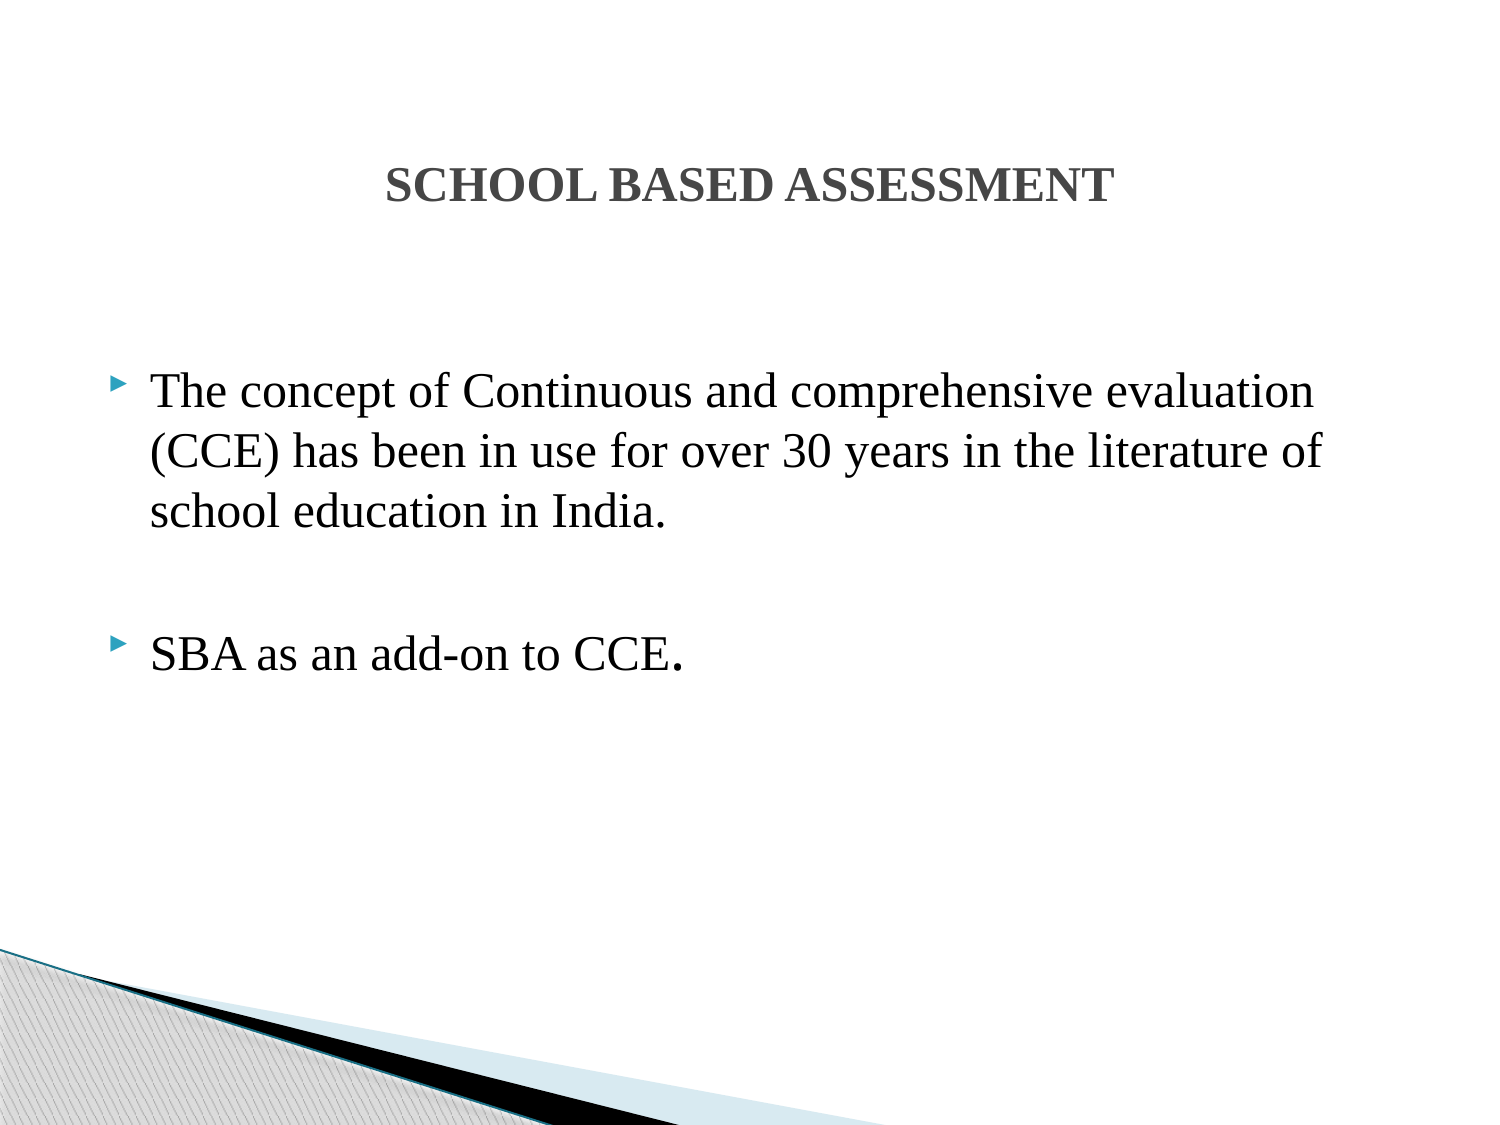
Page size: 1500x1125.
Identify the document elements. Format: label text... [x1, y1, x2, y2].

title SCHOOL BASED ASSESSMENT [75, 87, 1425, 275]
list The concept of Continuous and comprehensive evaluation (CCE) has been in use for over 30 years in the literature of school education in India. SBA as an add-on to CCE. [75, 350, 1425, 986]
